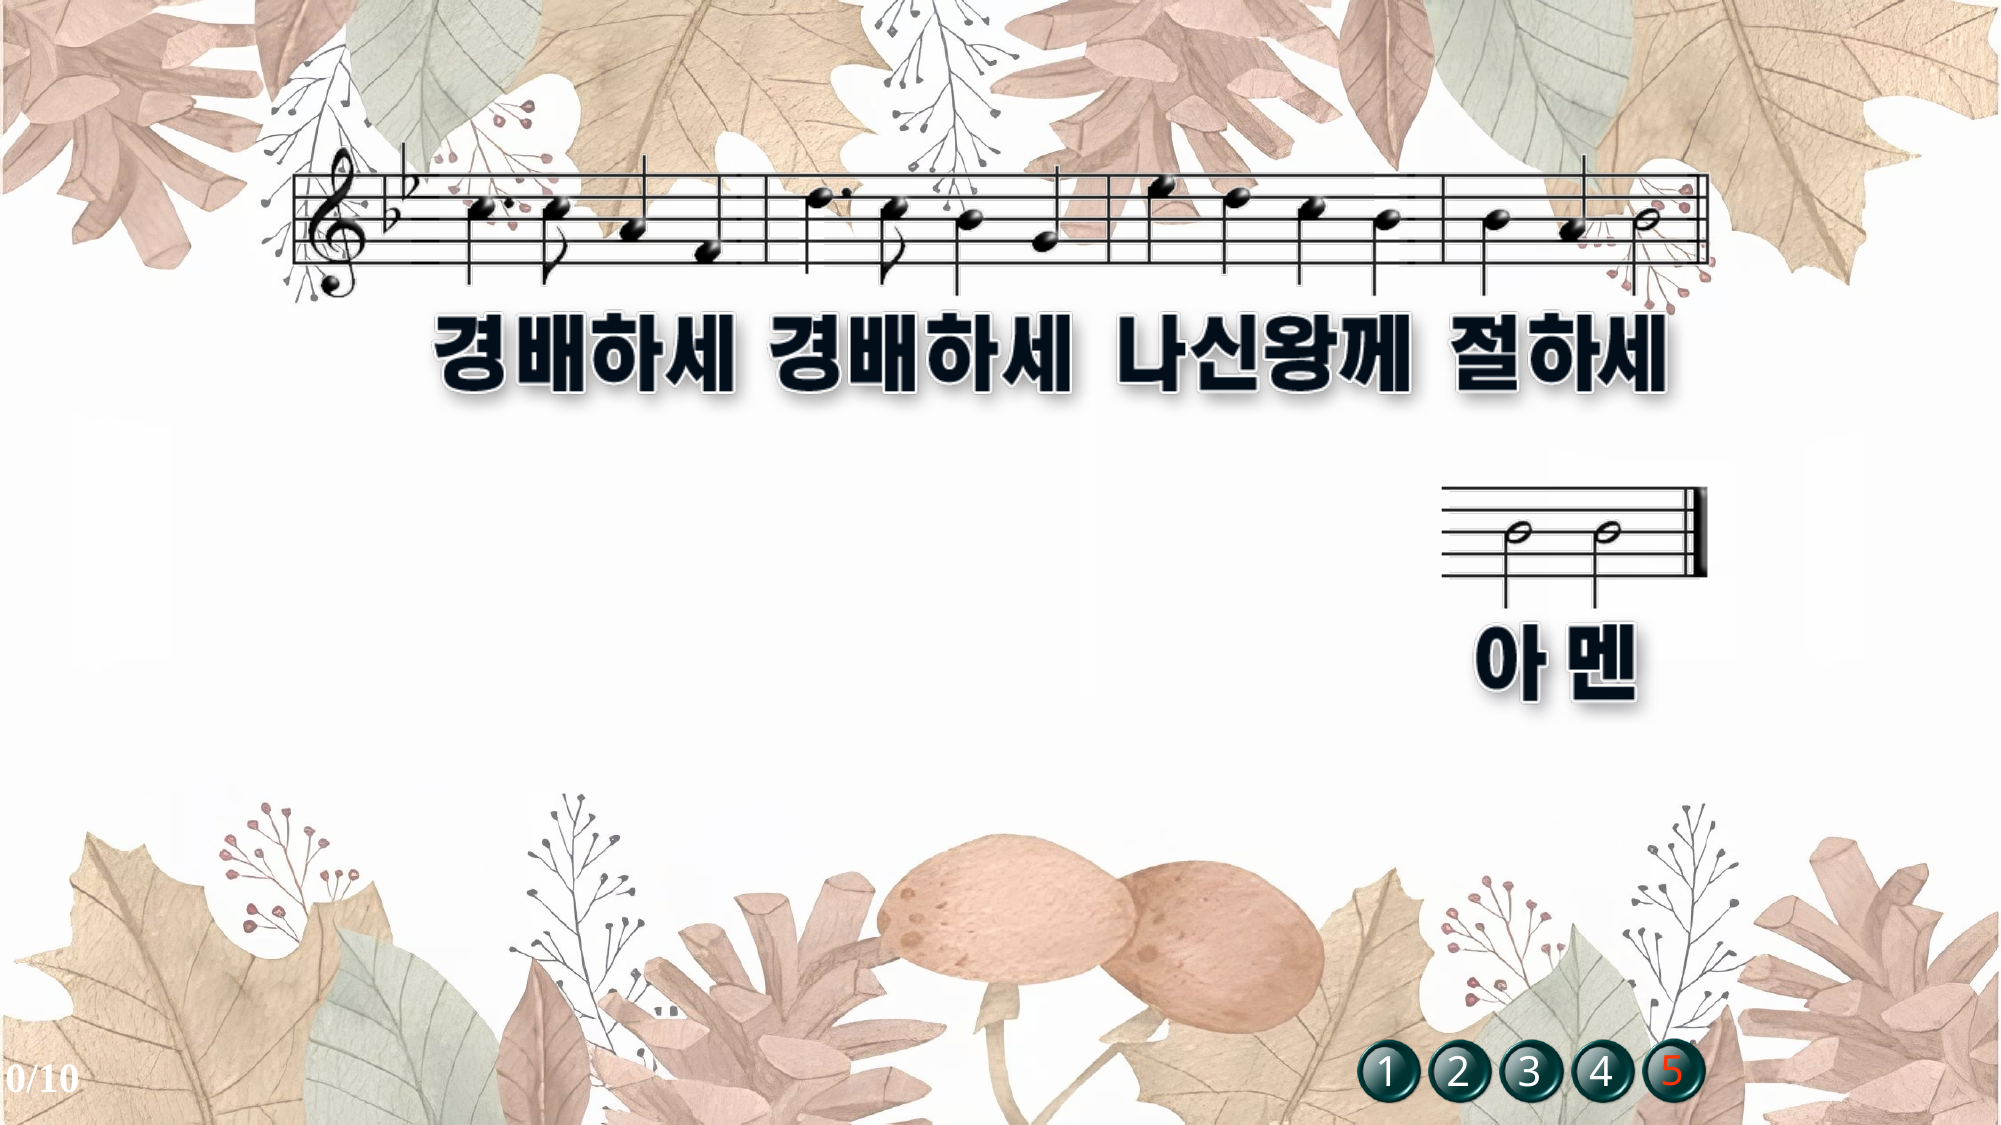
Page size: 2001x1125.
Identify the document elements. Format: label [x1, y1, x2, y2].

text_box [1425, 1035, 1496, 1106]
text_box [1568, 1035, 1638, 1106]
picture [0, 0, 2001, 1125]
text_box [1639, 1034, 1709, 1106]
text_box [1354, 1035, 1424, 1106]
text_box [1496, 1035, 1567, 1106]
